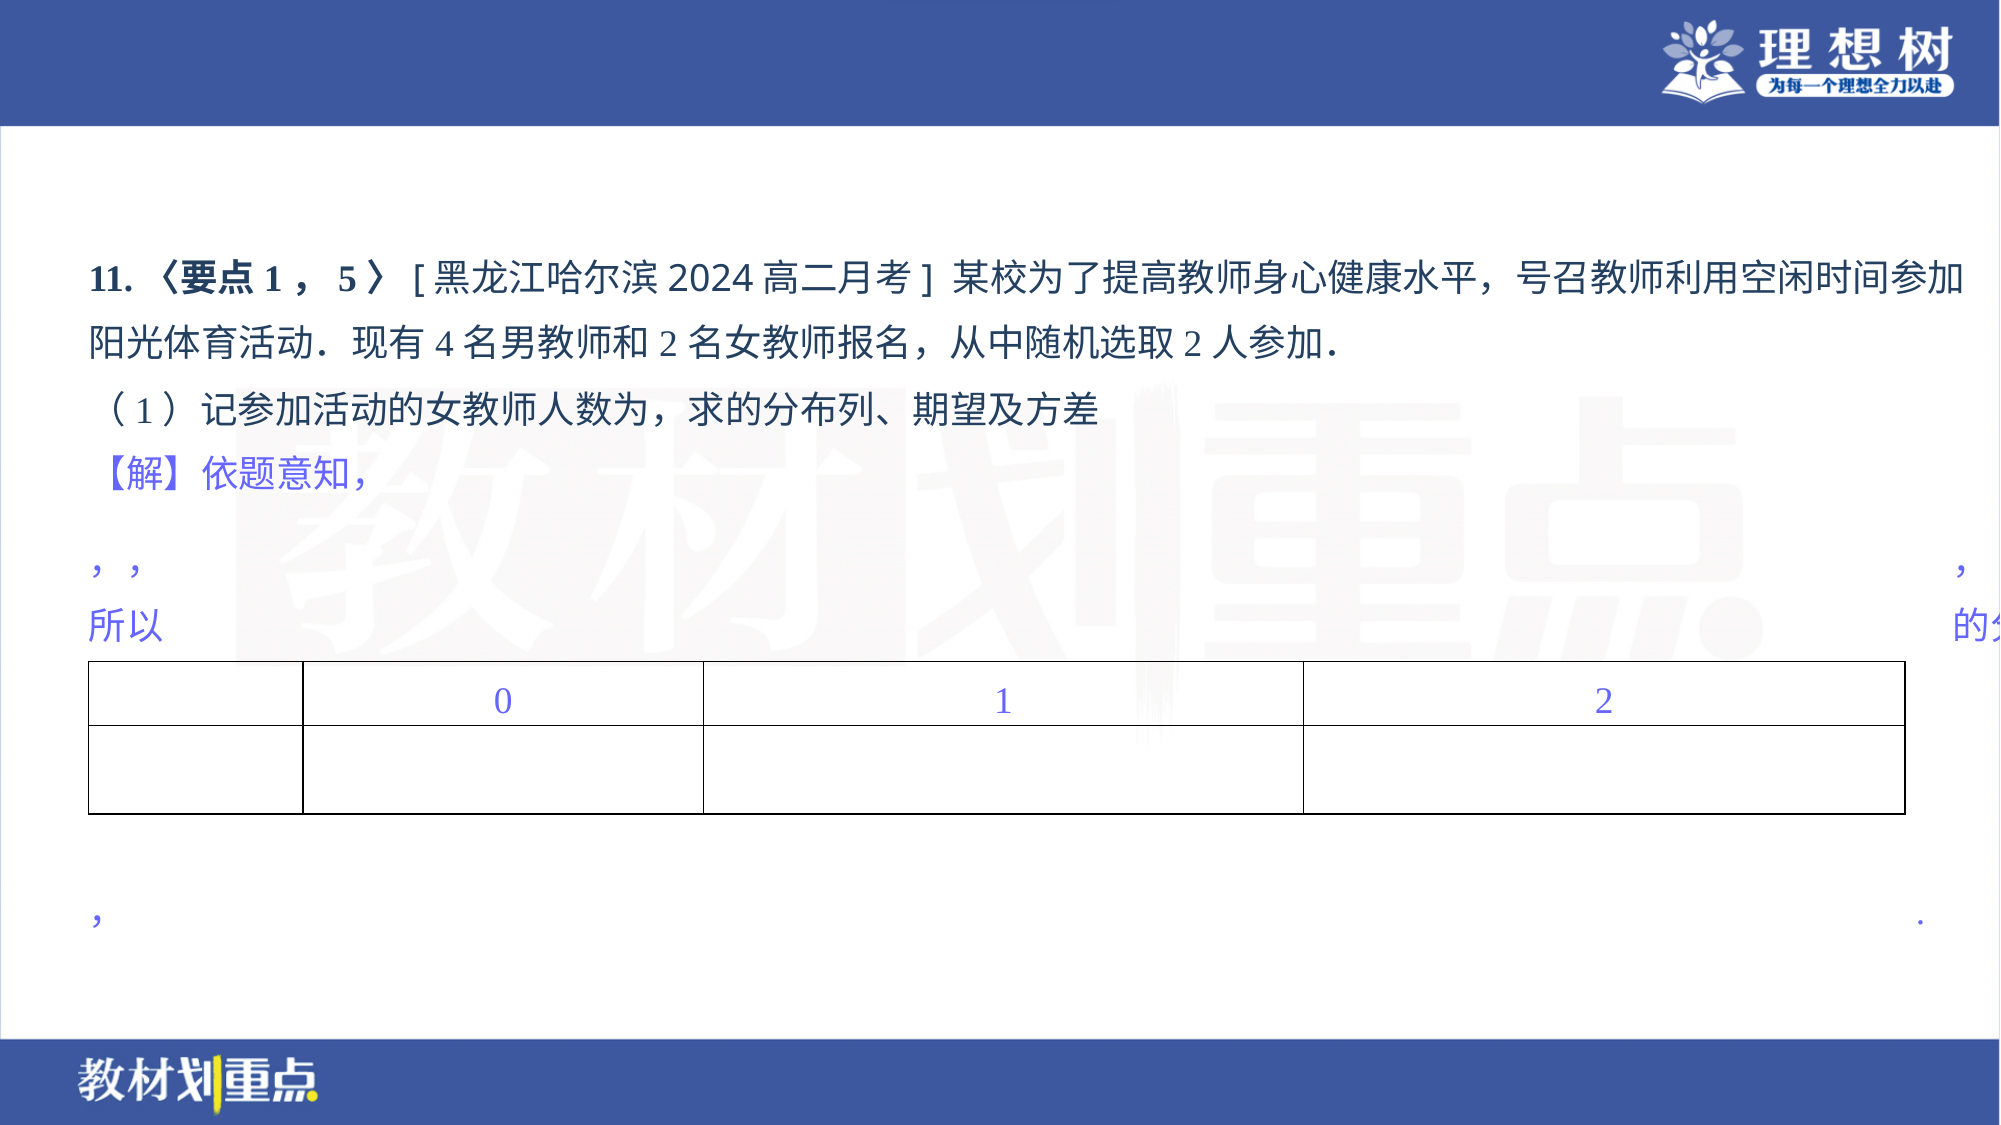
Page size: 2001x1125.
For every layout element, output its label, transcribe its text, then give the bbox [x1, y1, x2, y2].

text_box 11.〈要点1，5〉[黑龙江哈尔滨2024高二月考] 某校为了提高教师身心健康水平，号召教师利用空闲时间参加 阳光体育活动．现有4名男教师和2名女教师报名，从中随机选取2人参加． [88, 230, 1911, 358]
picture [0, 0, 2000, 1125]
